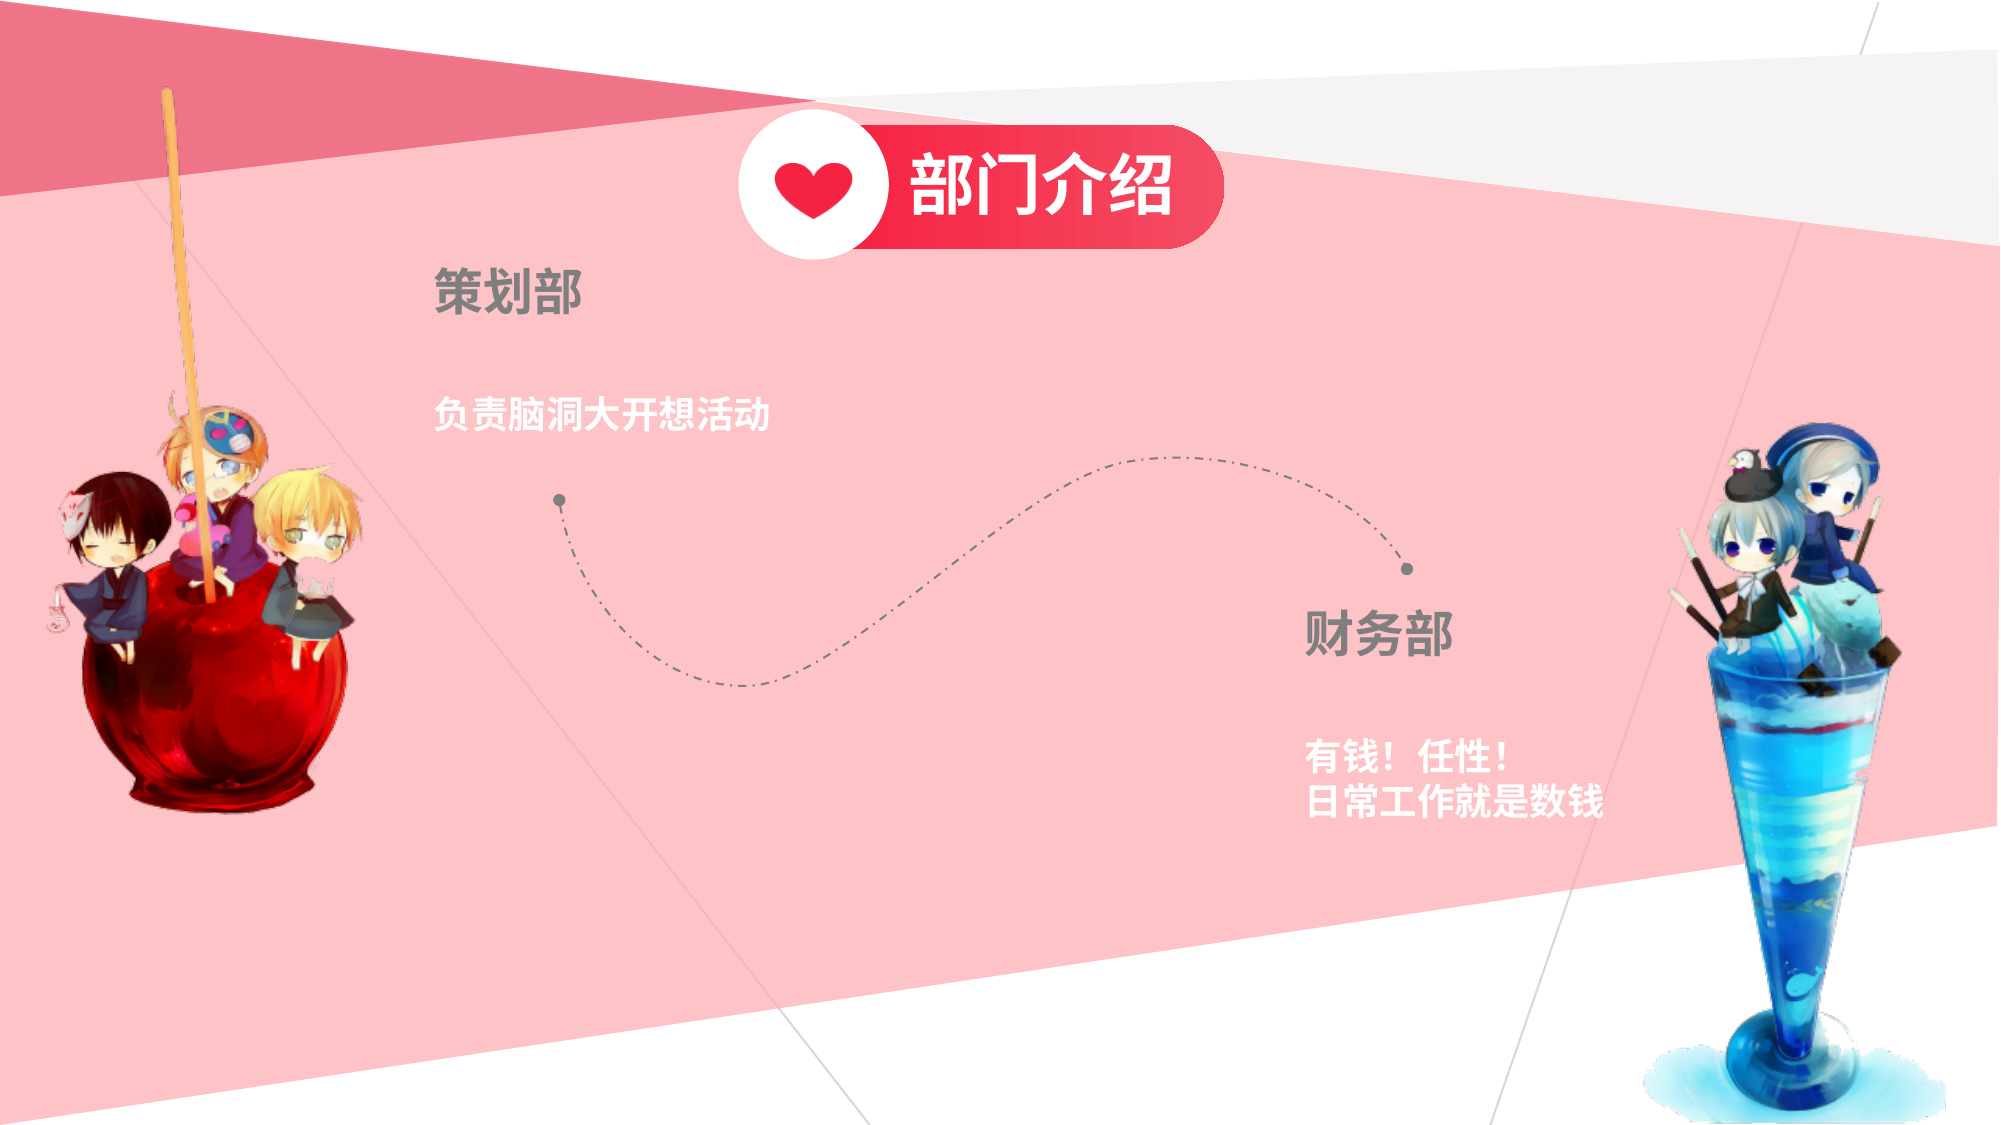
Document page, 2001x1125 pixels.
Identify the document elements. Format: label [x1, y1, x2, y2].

text_box [738, 109, 1481, 260]
picture [774, 162, 853, 219]
text_box [0, 0, 2000, 1125]
picture [9, 76, 420, 832]
picture [1591, 406, 2000, 1125]
